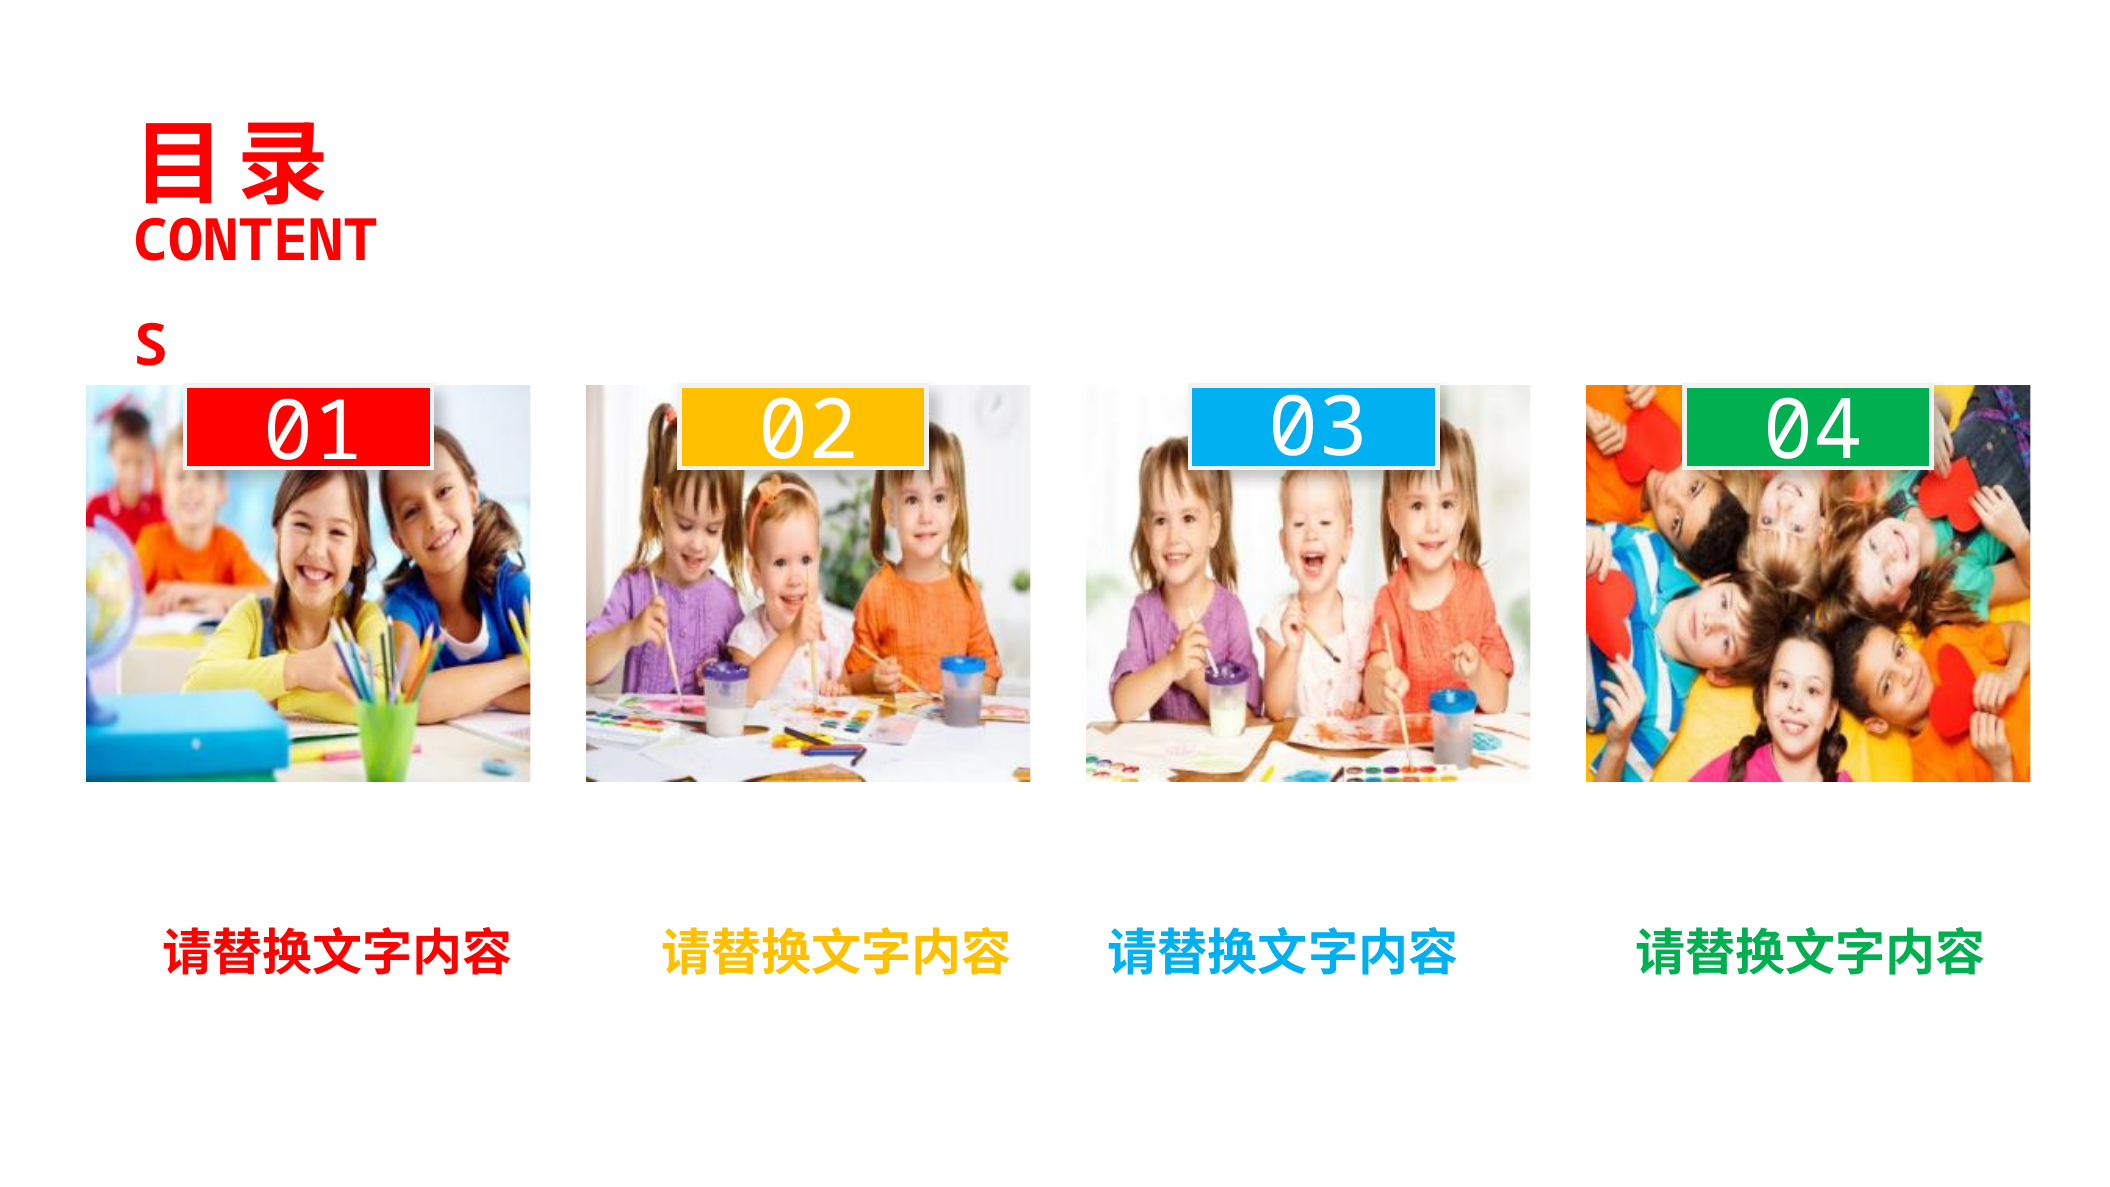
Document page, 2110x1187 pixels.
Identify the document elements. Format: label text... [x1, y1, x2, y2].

text_box contents [119, 160, 423, 368]
text_box 目录 [119, 75, 494, 223]
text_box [1586, 368, 2031, 989]
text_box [585, 367, 1031, 989]
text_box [86, 368, 531, 989]
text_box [1085, 364, 1531, 989]
